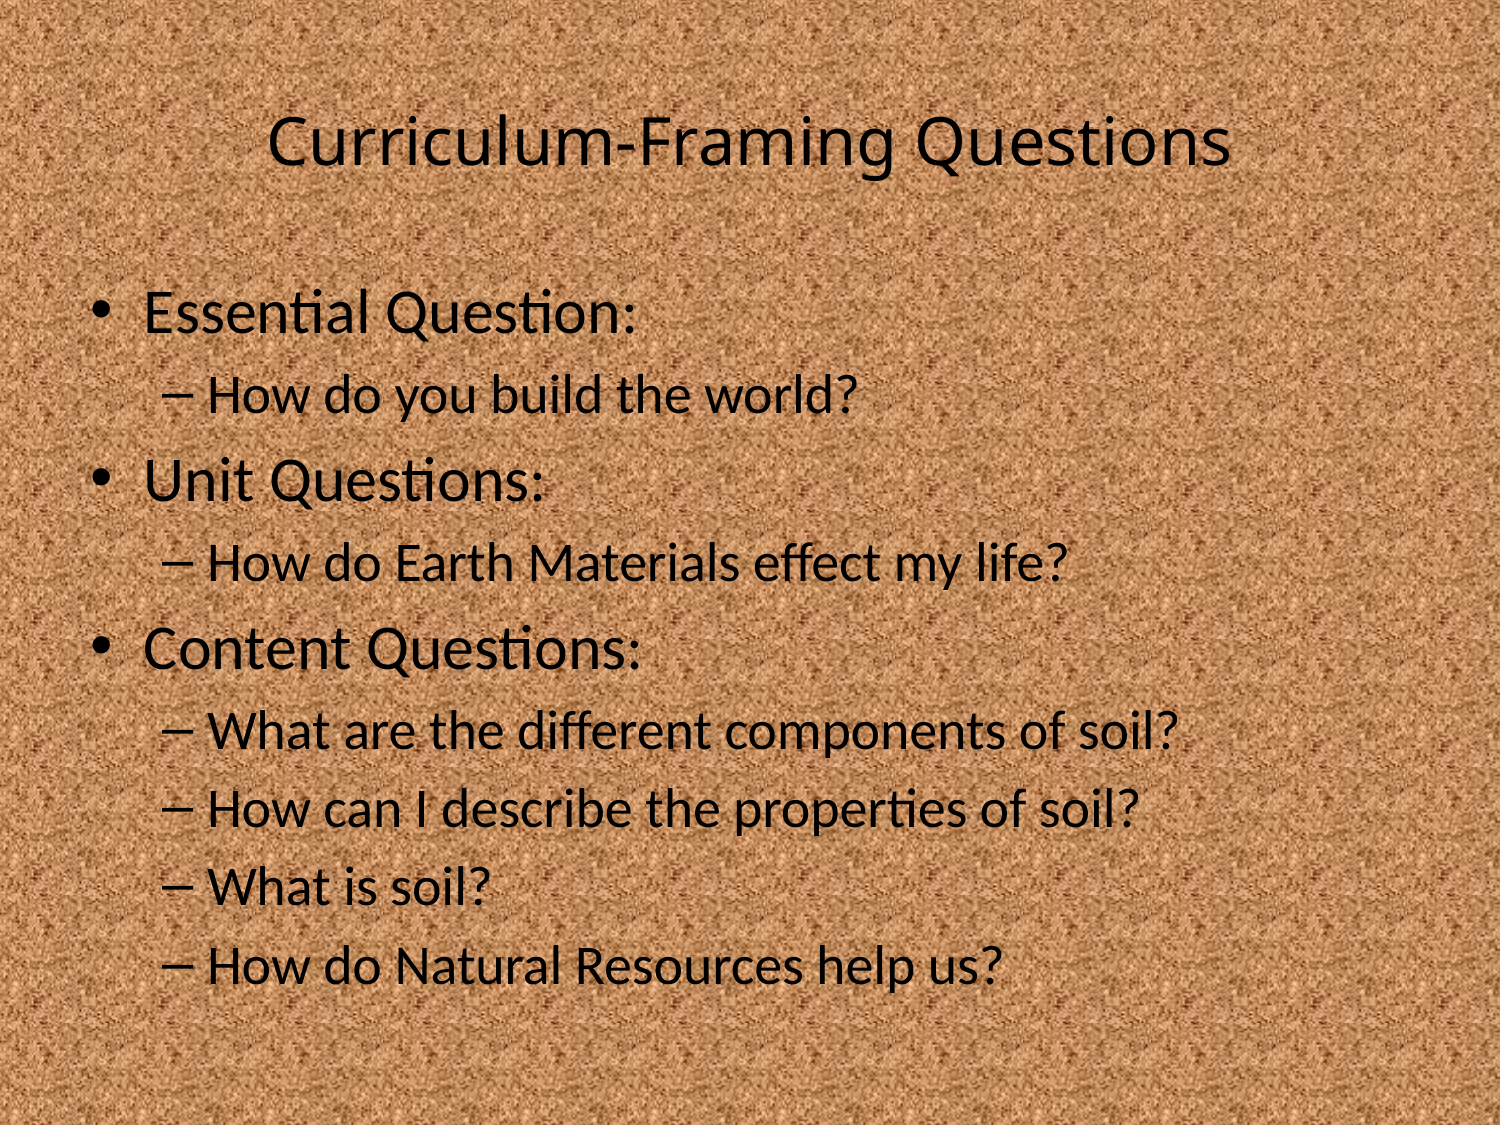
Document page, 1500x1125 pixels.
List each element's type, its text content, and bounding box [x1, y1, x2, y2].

list Essential Question: How do you build the world? Unit Questions: How do Earth Materials effect my life? Content Questions: What are the different components of soil? How can I describe the properties of soil? What is soil? How do Natural Resources help us? [75, 262, 1425, 1005]
title Curriculum-Framing Questions [75, 45, 1425, 233]
picture [0, 0, 1500, 1125]
